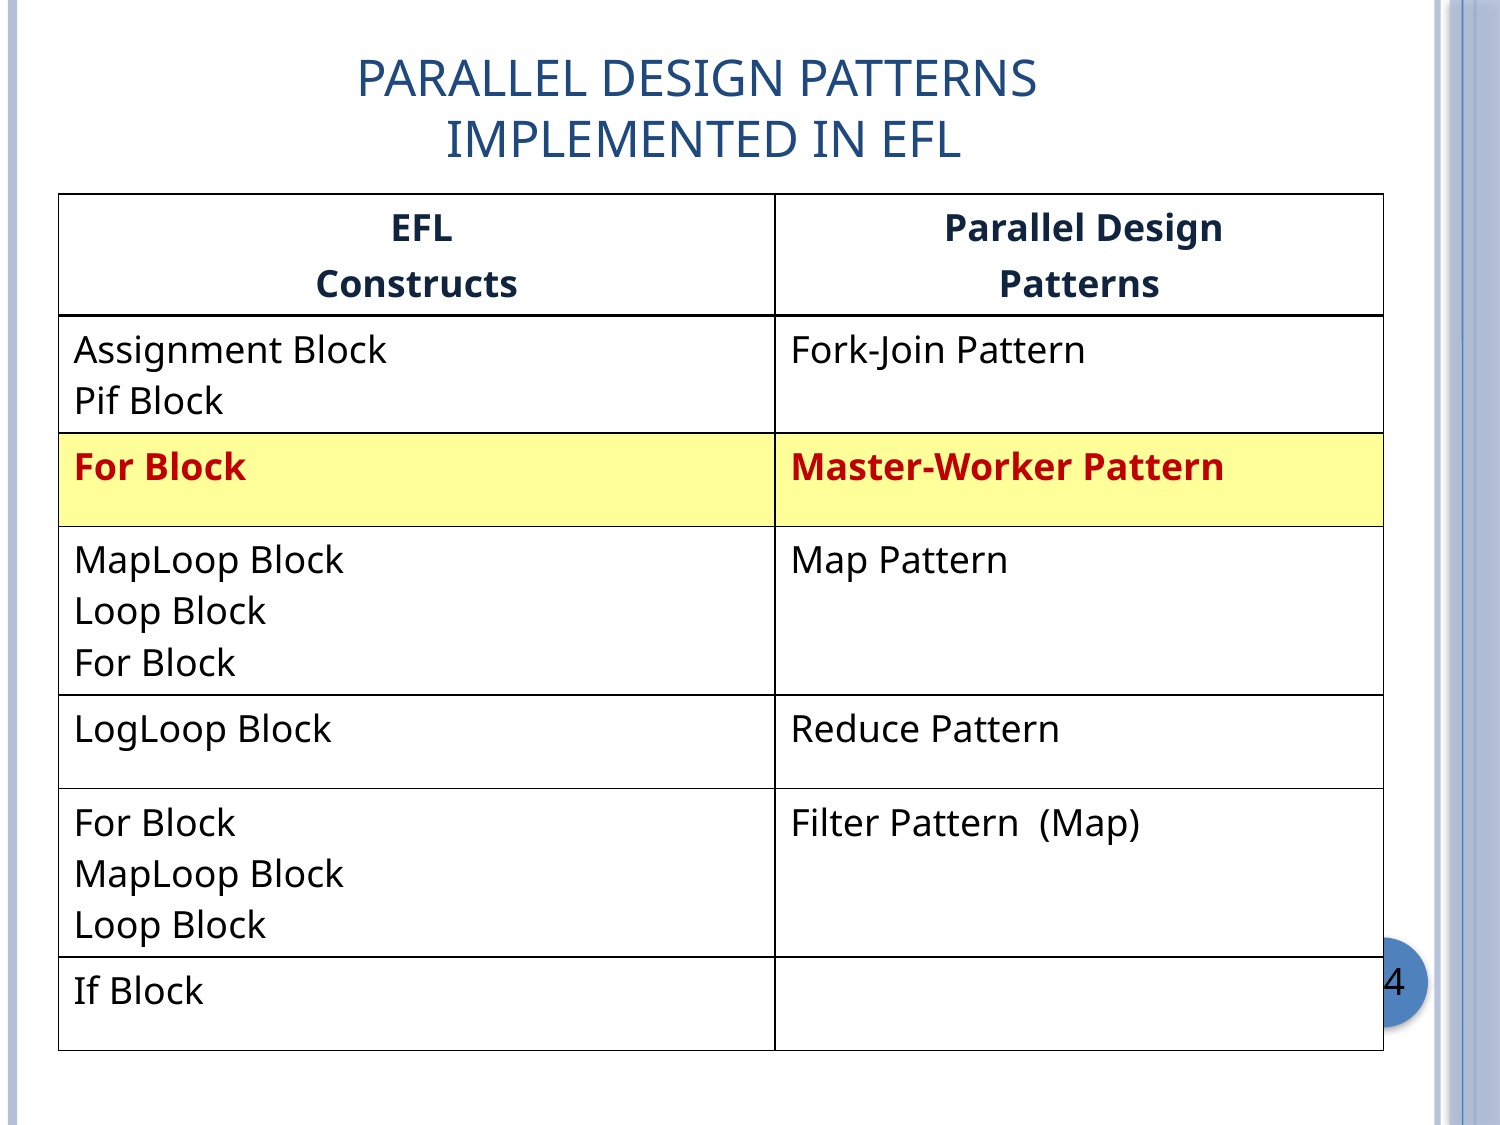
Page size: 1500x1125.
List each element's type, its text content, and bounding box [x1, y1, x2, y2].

table_cell Master-Worker Pattern [776, 434, 1383, 526]
table_header EFL Constructs [59, 195, 774, 314]
table_cell MapLoop Block Loop Block For Block [59, 527, 774, 694]
table_cell For Block [59, 434, 774, 526]
slide_number 24 [1384, 940, 1434, 1027]
table_cell Fork-Join Pattern [776, 317, 1383, 432]
table_cell For Block MapLoop Block Loop Block [59, 789, 774, 956]
table_header Parallel Design Patterns [776, 195, 1383, 314]
table_cell If Block [59, 958, 774, 1050]
table_cell Filter Pattern (Map) [776, 789, 1383, 956]
table_cell Assignment Block Pif Block [59, 317, 774, 432]
table_cell Reduce Pattern [776, 696, 1383, 788]
table_cell LogLoop Block [59, 696, 774, 788]
table_cell Map Pattern [776, 527, 1383, 694]
table_cell [776, 958, 1383, 1050]
title Parallel Design Patterns implemented in EFL [75, 37, 1334, 175]
